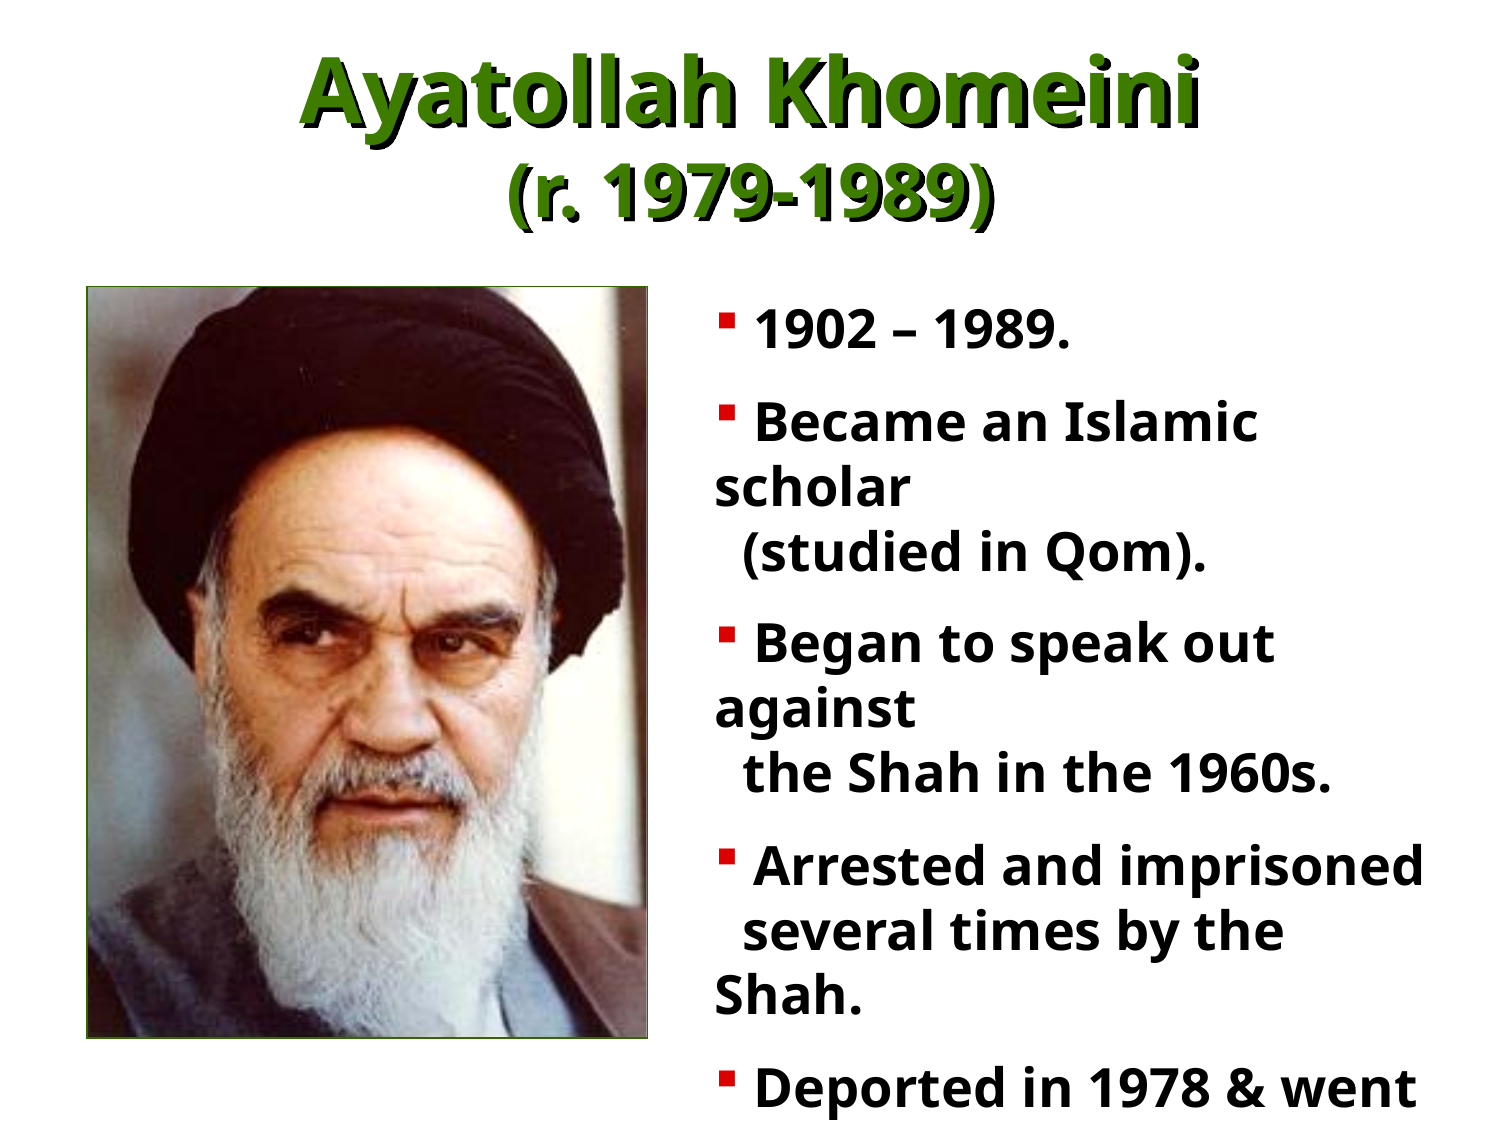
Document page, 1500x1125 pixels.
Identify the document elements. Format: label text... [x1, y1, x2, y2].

text_box Ayatollah Khomeini (r. 1979-1989) [262, 24, 1238, 240]
picture [87, 287, 647, 1038]
text_box 1902 – 1989. Became an Islamic scholar (studied in Qom). Began to speak out against the Shah in the 1960s. Arrested and imprisoned several times by the Shah. Deported in 1978 & went to France. [699, 287, 1463, 1125]
